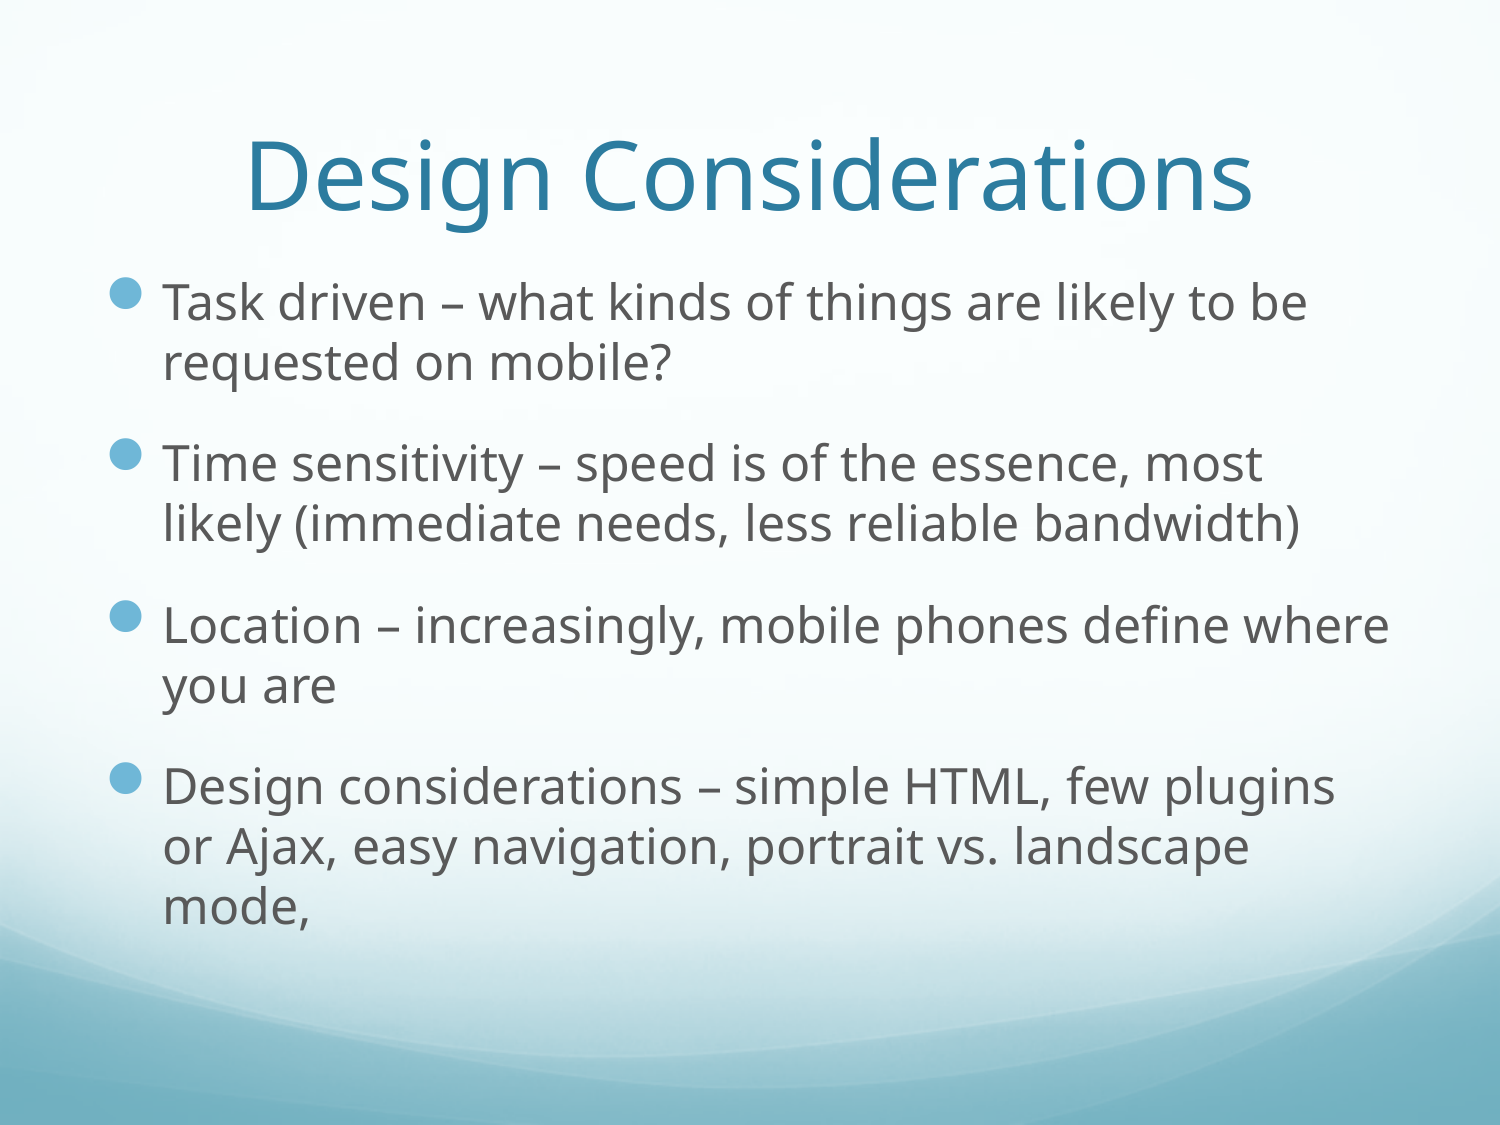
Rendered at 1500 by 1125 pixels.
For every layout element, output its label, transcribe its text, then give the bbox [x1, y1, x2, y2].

title Design Considerations [90, 17, 1410, 237]
list Task driven – what kinds of things are likely to be requested on mobile? Time sensitivity – speed is of the essence, most likely (immediate needs, less reliable bandwidth) Location – increasingly, mobile phones define where you are Design considerations – simple HTML, few plugins or Ajax, easy navigation, portrait vs. landscape mode, [90, 262, 1410, 975]
